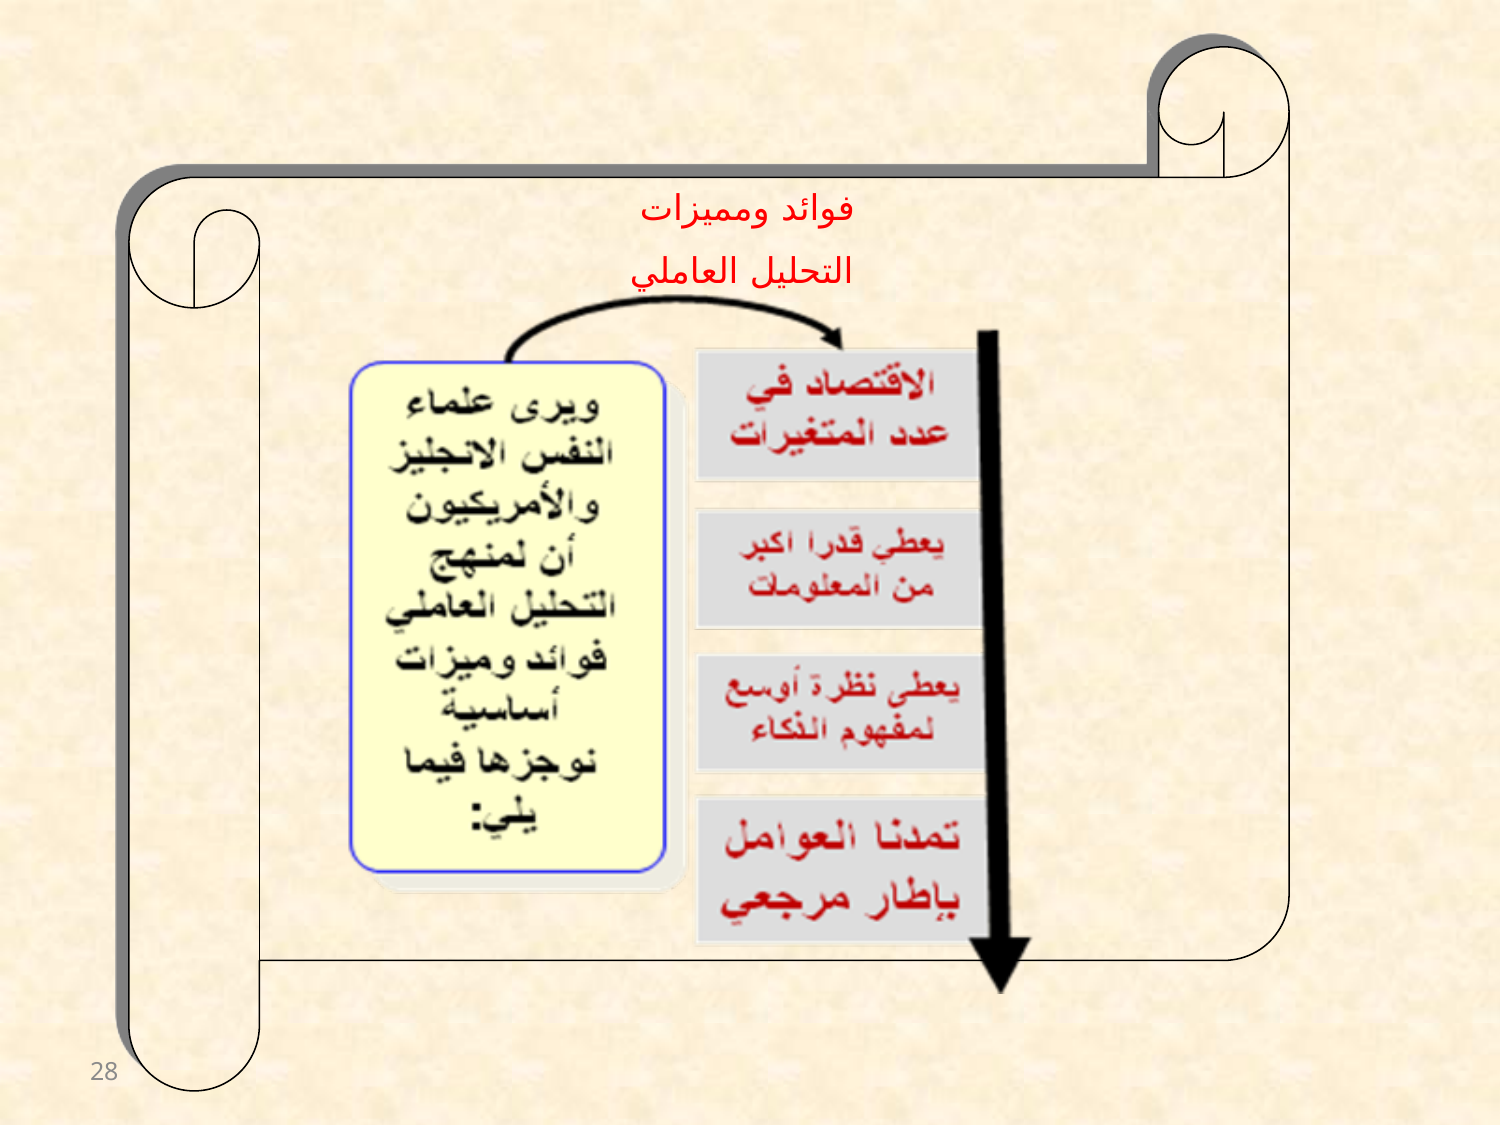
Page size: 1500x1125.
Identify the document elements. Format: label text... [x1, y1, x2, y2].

slide_number 28 [75, 1042, 425, 1103]
picture [0, 0, 1500, 1125]
text_box فوائد ومميزات التحليل العاملي [128, 46, 1290, 1091]
